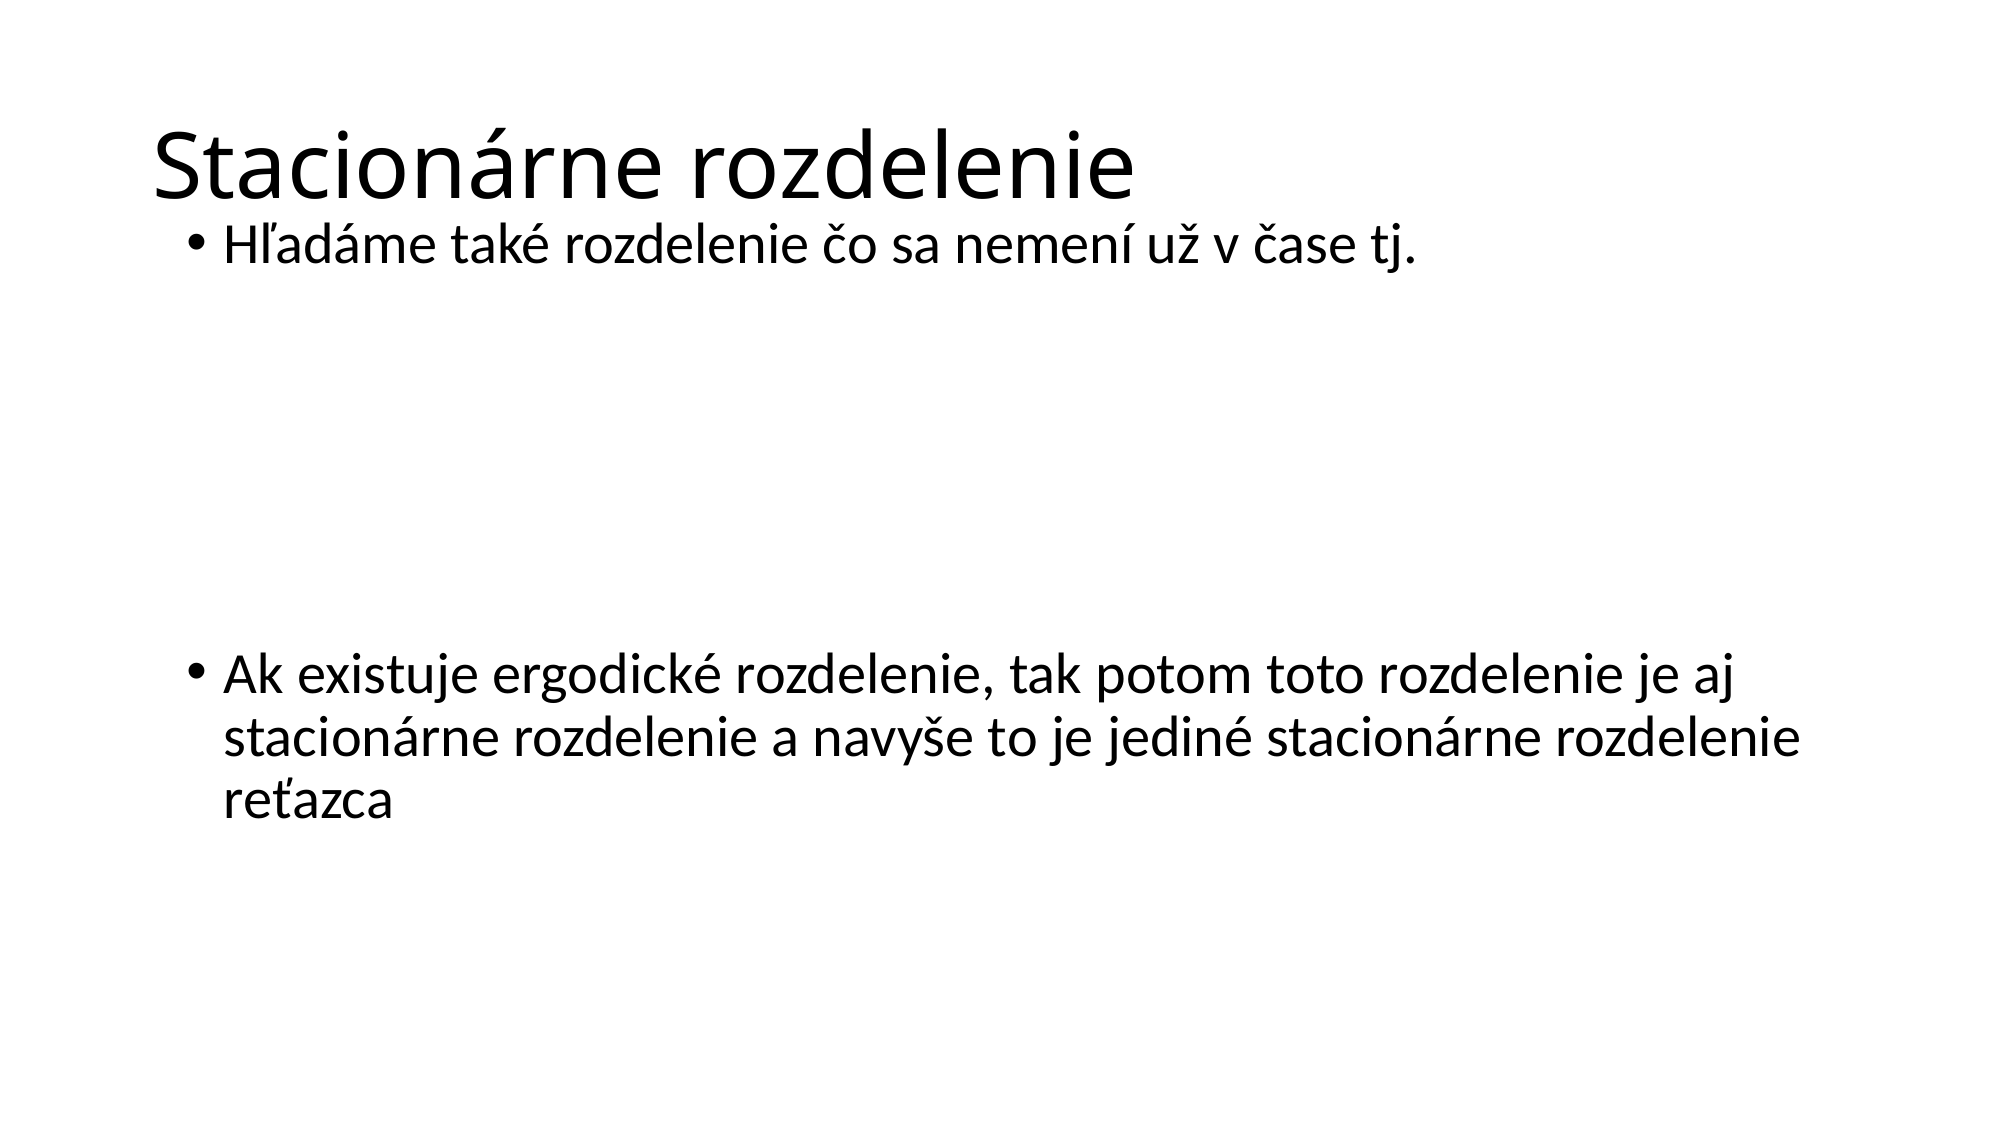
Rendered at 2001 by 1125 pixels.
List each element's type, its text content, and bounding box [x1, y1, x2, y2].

title Stacionárne rozdelenie [137, 59, 1863, 278]
